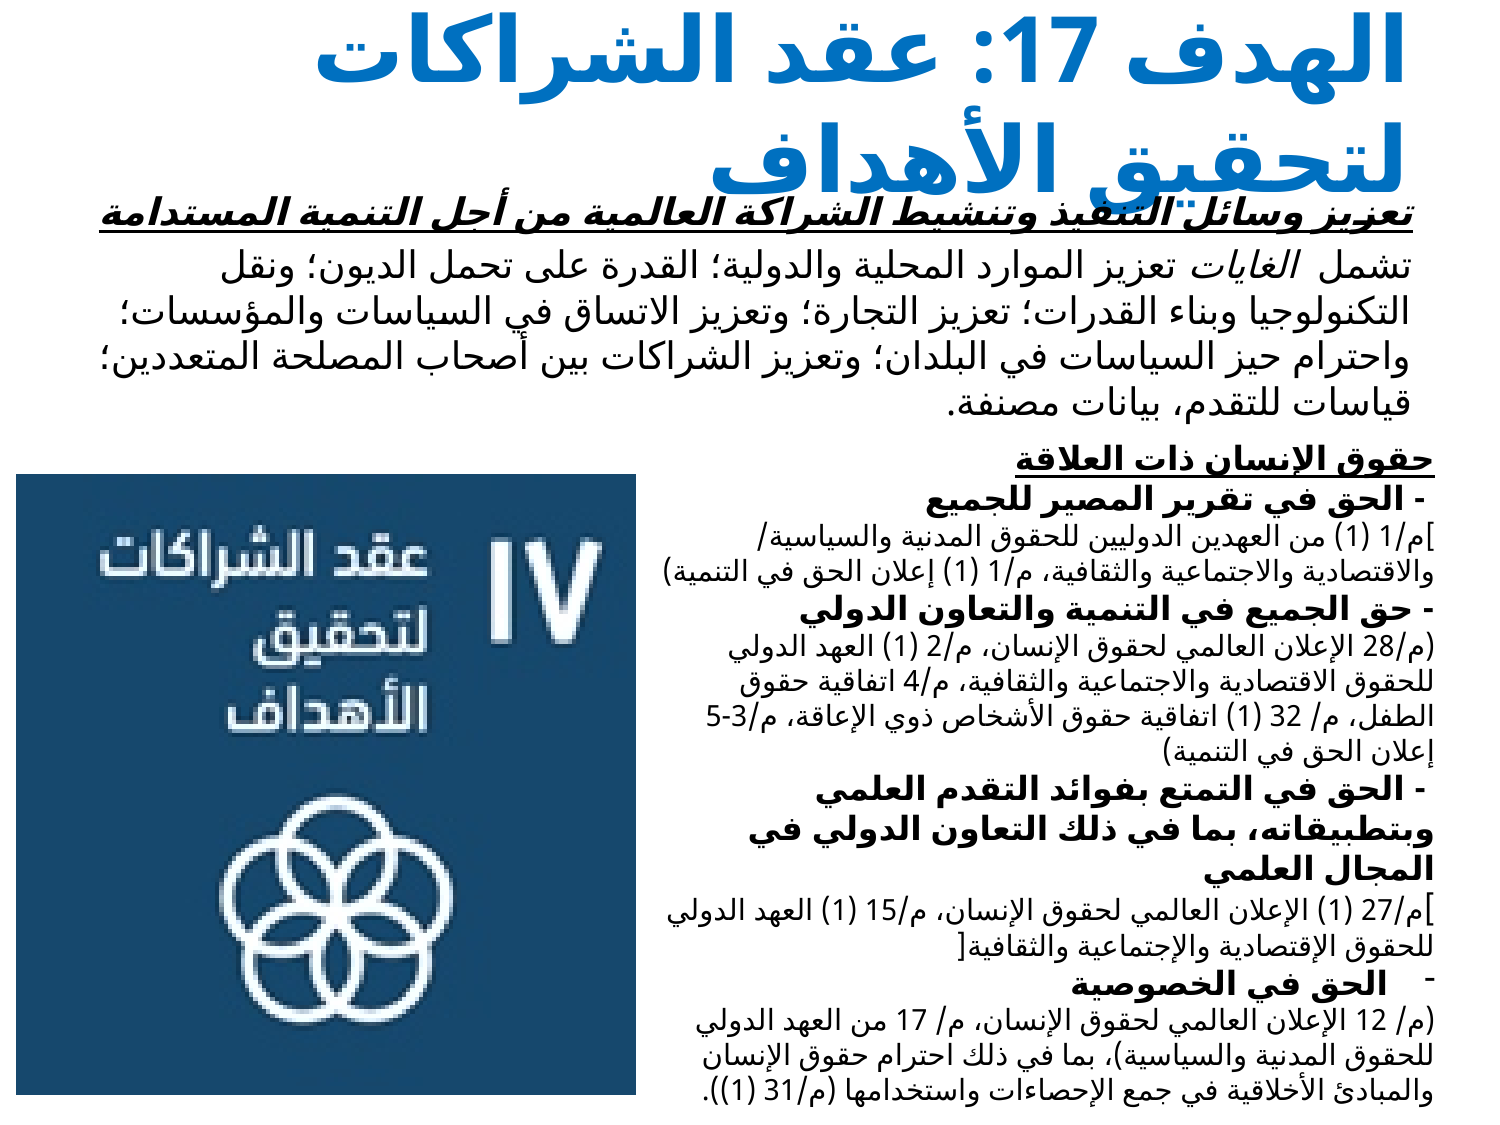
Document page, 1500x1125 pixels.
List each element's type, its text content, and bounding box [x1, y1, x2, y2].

picture [15, 474, 636, 1095]
list تعزيز وسائل التنفيذ وتنشيط الشراكة العالمية من أجل التنمية المستدامة تشمل الغايات تعزيز الموارد المحلية والدولية؛ القدرة على تحمل الديون؛ ونقل التكنولوجيا وبناء القدرات؛ تعزيز التجارة؛ وتعزيز الاتساق في السياسات والمؤسسات؛ واحترام حيز السياسات في البلدان؛ وتعزيز الشراكات بين أصحاب المصلحة المتعددين؛ قياسات للتقدم، بيانات مصنفة. [77, 179, 1428, 443]
title الهدف 17: عقد الشراكات لتحقيق الأهداف [75, 27, 1425, 175]
text_box حقوق الإنسان ذات العلاقة - الحق في تقرير المصير للجميع ]م/1 (1) من العهدين الدوليين للحقوق المدنية والسياسية/ والاقتصادية والاجتماعية والثقافية، م/1 (1) إعلان الحق في التنمية) - حق الجميع في التنمية والتعاون الدولي (م/28 الإعلان العالمي لحقوق الإنسان، م/2 (1) العهد الدولي للحقوق الاقتصادية والاجتماعية والثقافية، م/4 اتفاقية حقوق الطفل، م/ 32 (1) اتفاقية حقوق الأشخاص ذوي الإعاقة، م/3-5 إعلان الحق في التنمية) - الحق في التمتع بفوائد التقدم العلمي وبتطبيقاته، بما في ذلك التعاون الدولي في المجال العلمي ]م/27 (1) الإعلان العالمي لحقوق الإنسان، م/15 (1) العهد الدولي للحقوق الإقتصادية والإجتماعية والثقافية[ الحق في الخصوصية (م/ 12 الإعلان العالمي لحقوق الإنسان، م/ 17 من العهد الدولي للحقوق المدنية والسياسية)، بما في ذلك احترام حقوق الإنسان والمبادئ الأخلاقية في جمع الإحصاءات واستخدامها (م/31 (1)). [643, 430, 1450, 1125]
